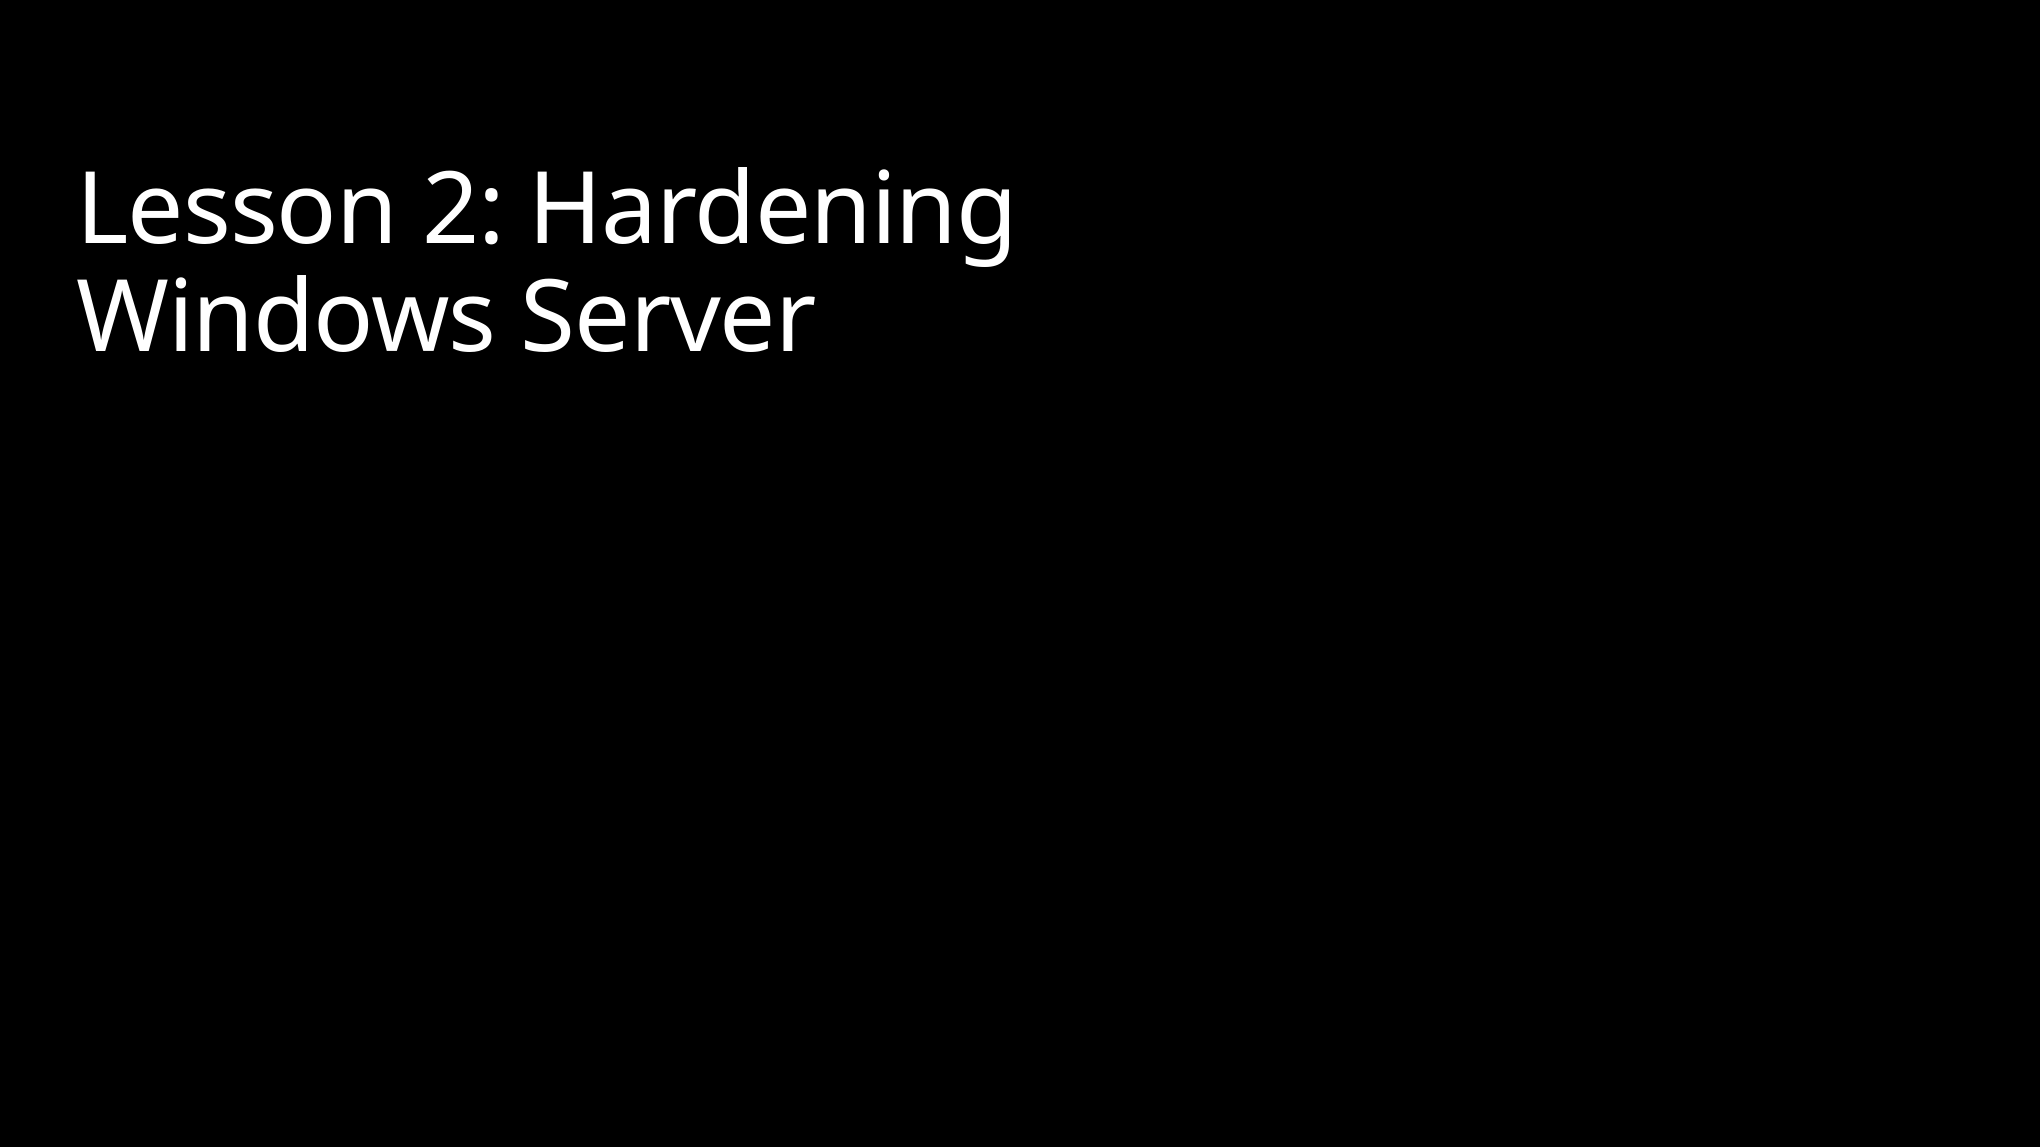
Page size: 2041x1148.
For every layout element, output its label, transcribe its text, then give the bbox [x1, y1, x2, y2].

title Lesson 2: Hardening Windows Server [76, 157, 1324, 753]
